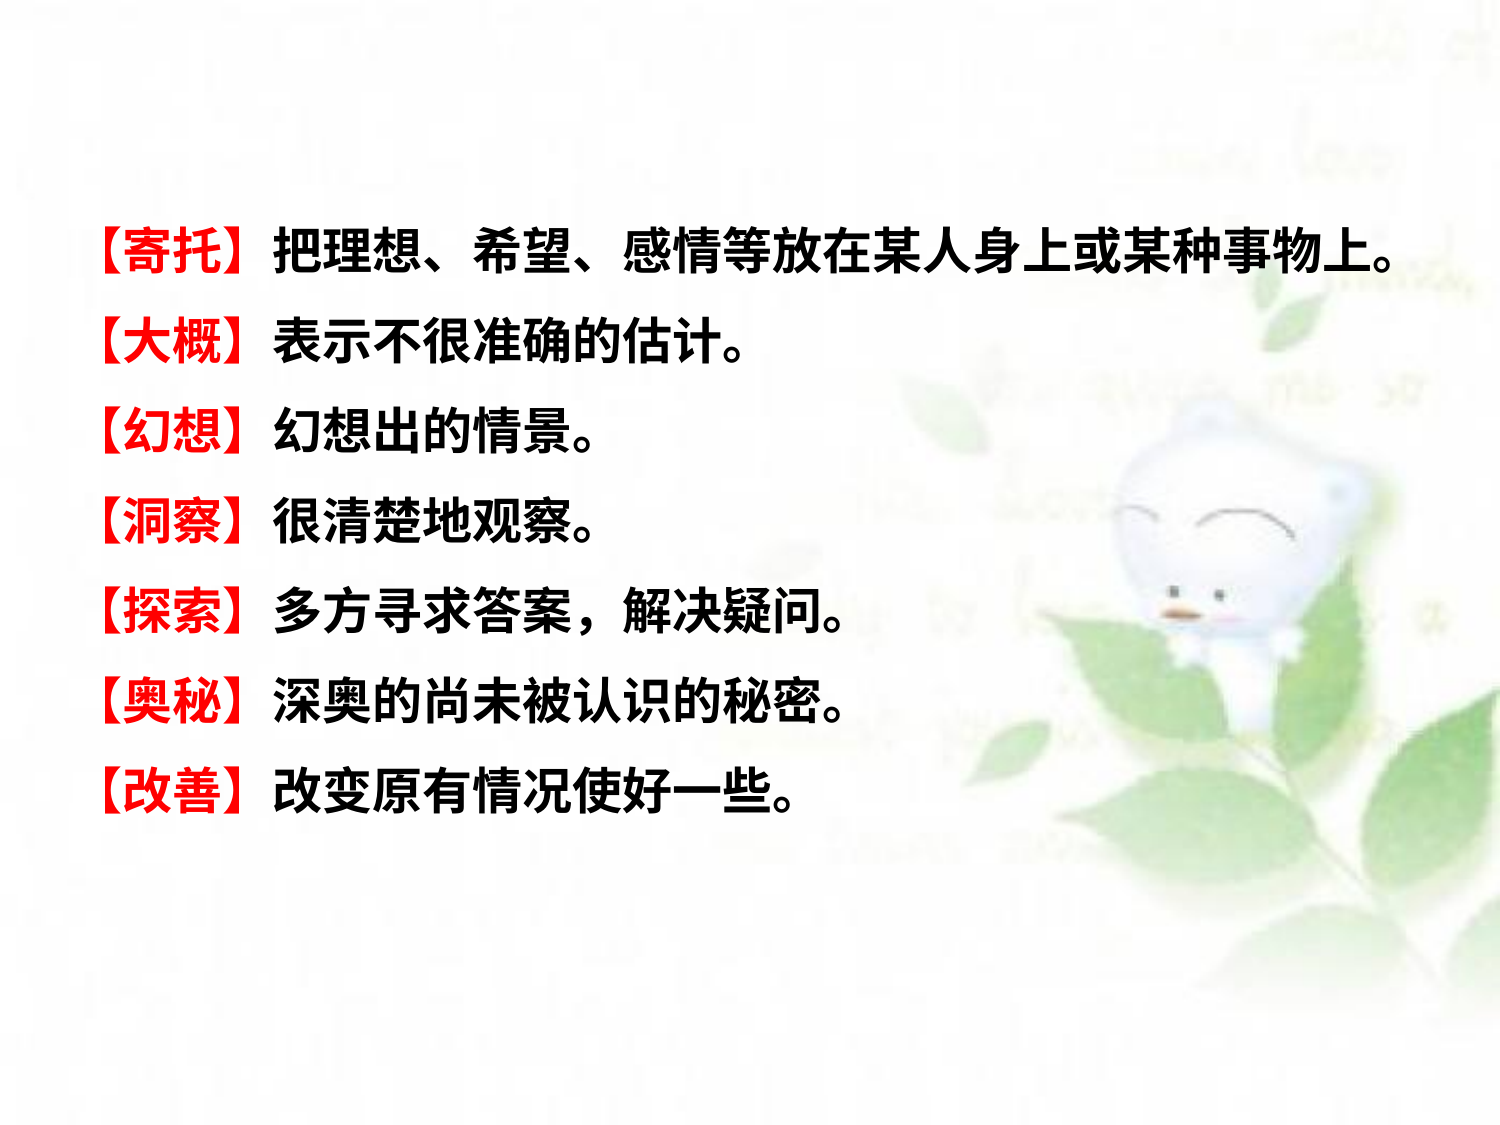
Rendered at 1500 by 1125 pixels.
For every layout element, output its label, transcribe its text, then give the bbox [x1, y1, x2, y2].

text_box 【寄托】把理想、希望、感情等放在某人身上或某种事物上。 【大概】表示不很准确的估计。 【幻想】幻想出的情景。 【洞察】很清楚地观察。 【探索】多方寻求答案，解决疑问。 【奥秘】深奥的尚未被认识的秘密。 【改善】改变原有情况使好一些。 [57, 181, 1475, 827]
picture [0, 0, 1500, 1125]
